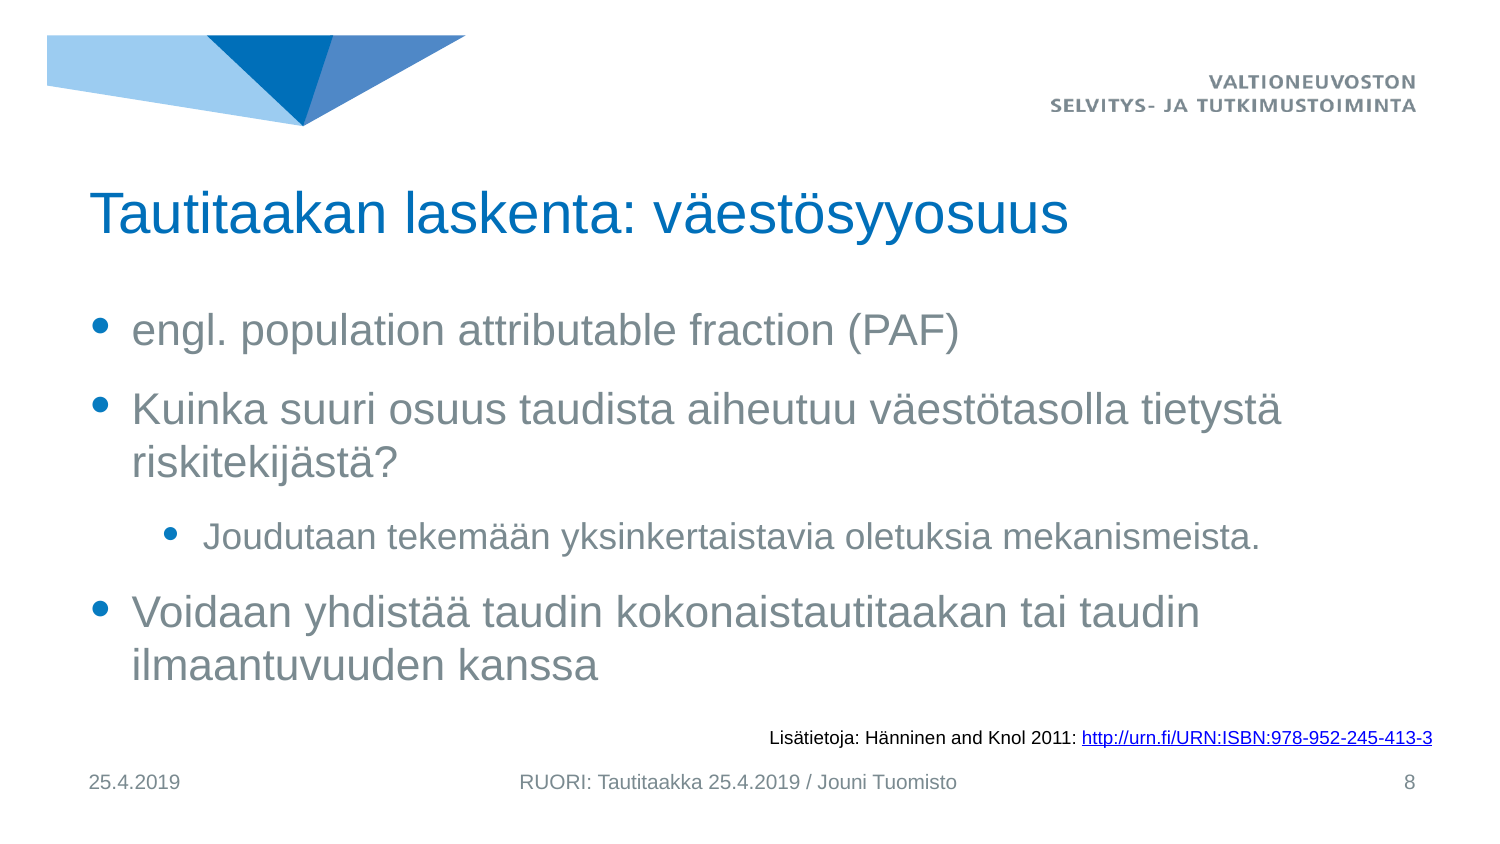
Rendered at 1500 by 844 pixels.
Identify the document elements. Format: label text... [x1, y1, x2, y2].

title Tautitaakan laskenta: väestösyyosuus [74, 156, 1425, 272]
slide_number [88, 767, 225, 796]
footer RUORI: Tautitaakka 25.4.2019 / Jouni Tuomisto [454, 767, 1022, 796]
text_box Lisätietoja: Hänninen and Knol 2011: http://urn.fi/URN:ISBN:978-952-245-413-3 [754, 717, 1448, 756]
slide_number 8 [1352, 767, 1416, 796]
picture [1051, 75, 1416, 112]
list engl. population attributable fraction (PAF) Kuinka suuri osuus taudista aiheutuu väestötasolla tietystä riskitekijästä? Joudutaan tekemään yksinkertaistavia oletuksia mekanismeista. Voidaan yhdistää taudin kokonaistautitaakan tai taudin ilmaantuvuuden kanssa [74, 293, 1425, 701]
